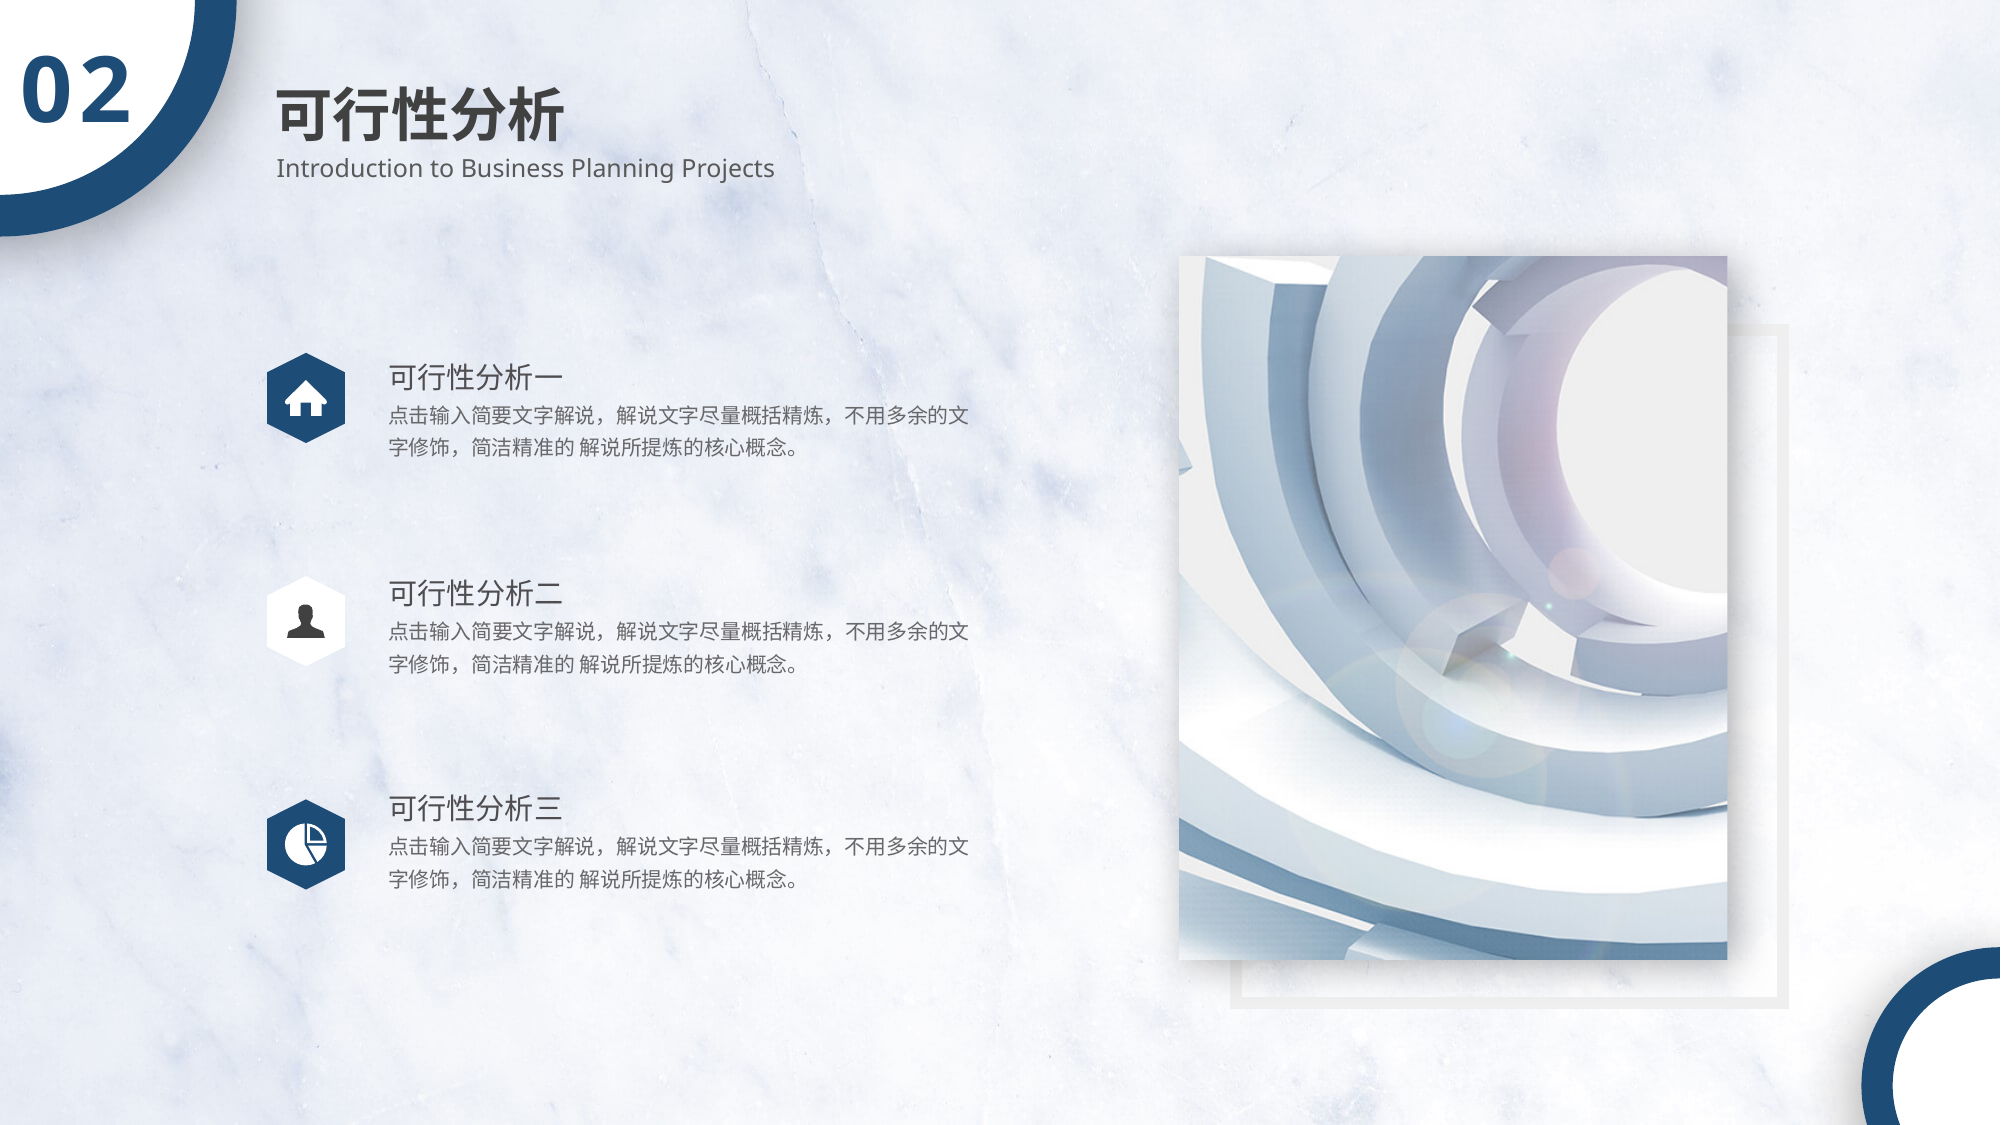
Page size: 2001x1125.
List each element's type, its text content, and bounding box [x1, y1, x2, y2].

text_box [1235, 329, 1784, 1004]
text_box Introduction to Business Planning Projects [261, 144, 1243, 190]
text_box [267, 341, 1000, 470]
text_box 02 [0, 22, 153, 148]
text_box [267, 557, 1001, 686]
picture [0, 0, 2000, 1125]
text_box [0, 0, 217, 217]
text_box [267, 772, 1000, 902]
text_box [1876, 961, 2000, 1125]
text_box 可行性分析 [259, 71, 581, 156]
